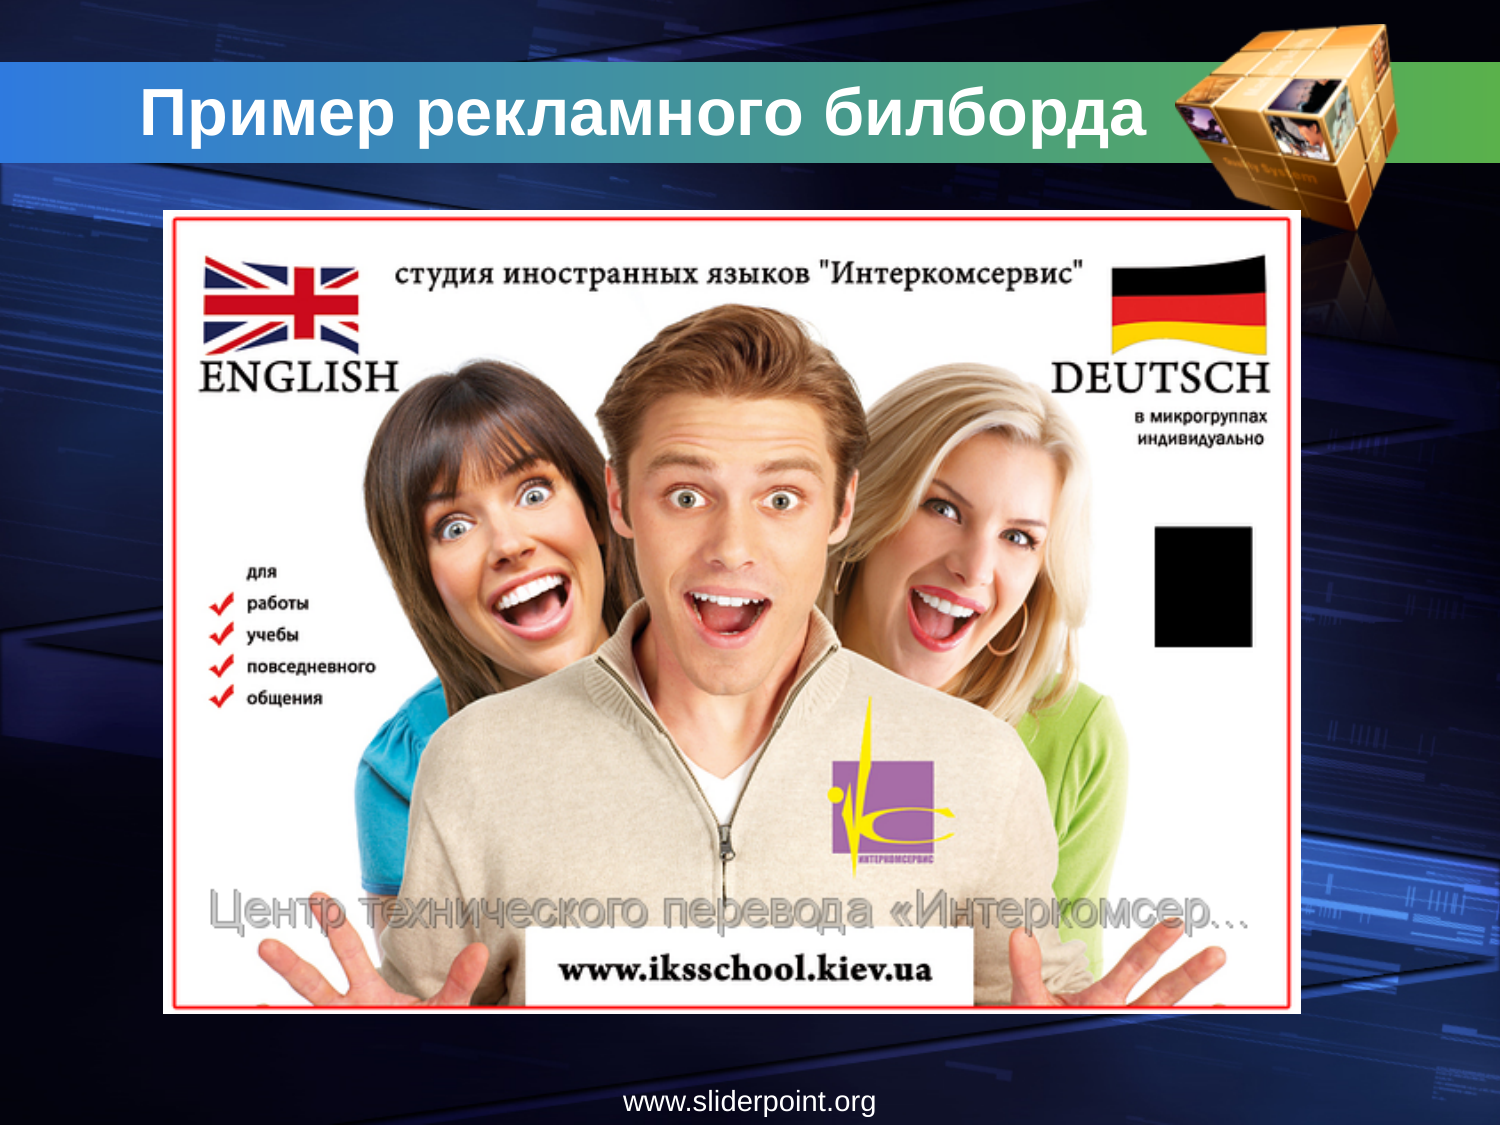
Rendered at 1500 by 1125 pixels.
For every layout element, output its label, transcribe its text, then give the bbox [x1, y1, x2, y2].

picture [0, 0, 1500, 1125]
footer www.sliderpoint.org [512, 1074, 988, 1116]
title Пример рекламного билборда [74, 62, 1163, 156]
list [163, 210, 1301, 1015]
